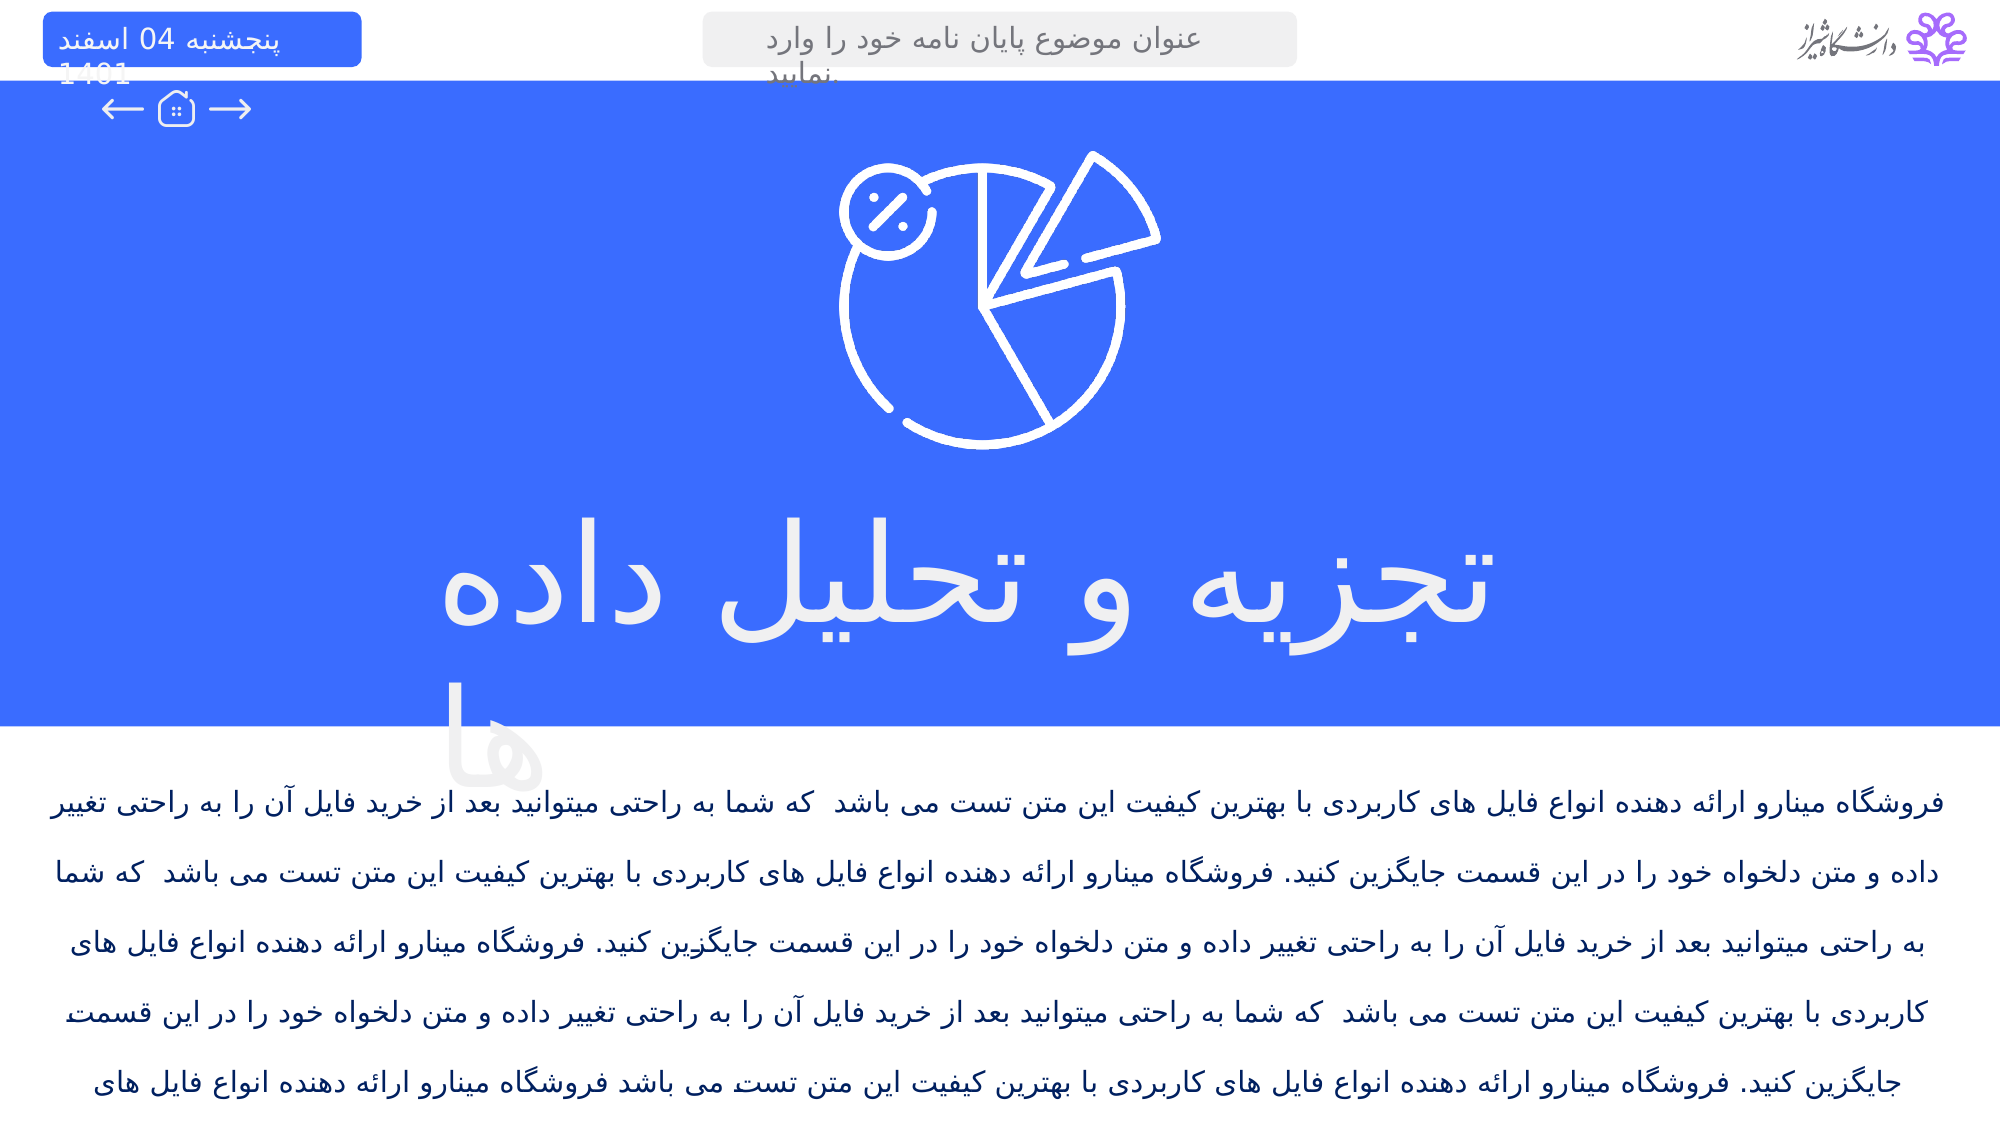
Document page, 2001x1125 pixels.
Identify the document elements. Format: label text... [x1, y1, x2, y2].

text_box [1906, 12, 1967, 66]
picture [158, 90, 195, 127]
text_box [421, 139, 1579, 660]
text_box عنوان موضوع پایان نامه خود را وارد نمایید. [750, 12, 1250, 97]
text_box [1796, 18, 1897, 60]
text_box فروشگاه مینارو ارائه دهنده انواع فایل های کاربردی با بهترین کیفیت این متن تست می باشد که شما به راحتی میتوانید بعد از خرید فایل آن را به راحتی تغییر داده و متن دلخواه خود را در این قسمت جایگزین کنید. فروشگاه مینارو ارائه دهنده انواع فایل های کاربردی با بهترین کیفیت این متن تست می باشد که شما به راحتی میتوانید بعد از خرید فایل آن را به راحتی تغییر داده و متن دلخواه خود را در این قسمت جایگزین کنید. فروشگاه مینارو ارائه دهنده انواع فایل های کاربردی با بهترین کیفیت این متن تست می باشد که شما به راحتی میتوانید بعد از خرید فایل آن را به راحتی تغییر داده و متن دلخواه خود را در این قسمت جایگزین کنید. فروشگاه مینارو ارائه دهنده انواع فایل های کاربردی با بهترین کیفیت این متن تست می باشد فروشگاه مینارو ارائه دهنده انواع فایل های کاربردی با بهترین کیفیت این متن تست می باشد [28, 741, 1969, 1125]
text_box پنجشنبه 04 اسفند 1401 [43, 12, 370, 98]
picture [209, 88, 251, 130]
picture [102, 88, 144, 130]
